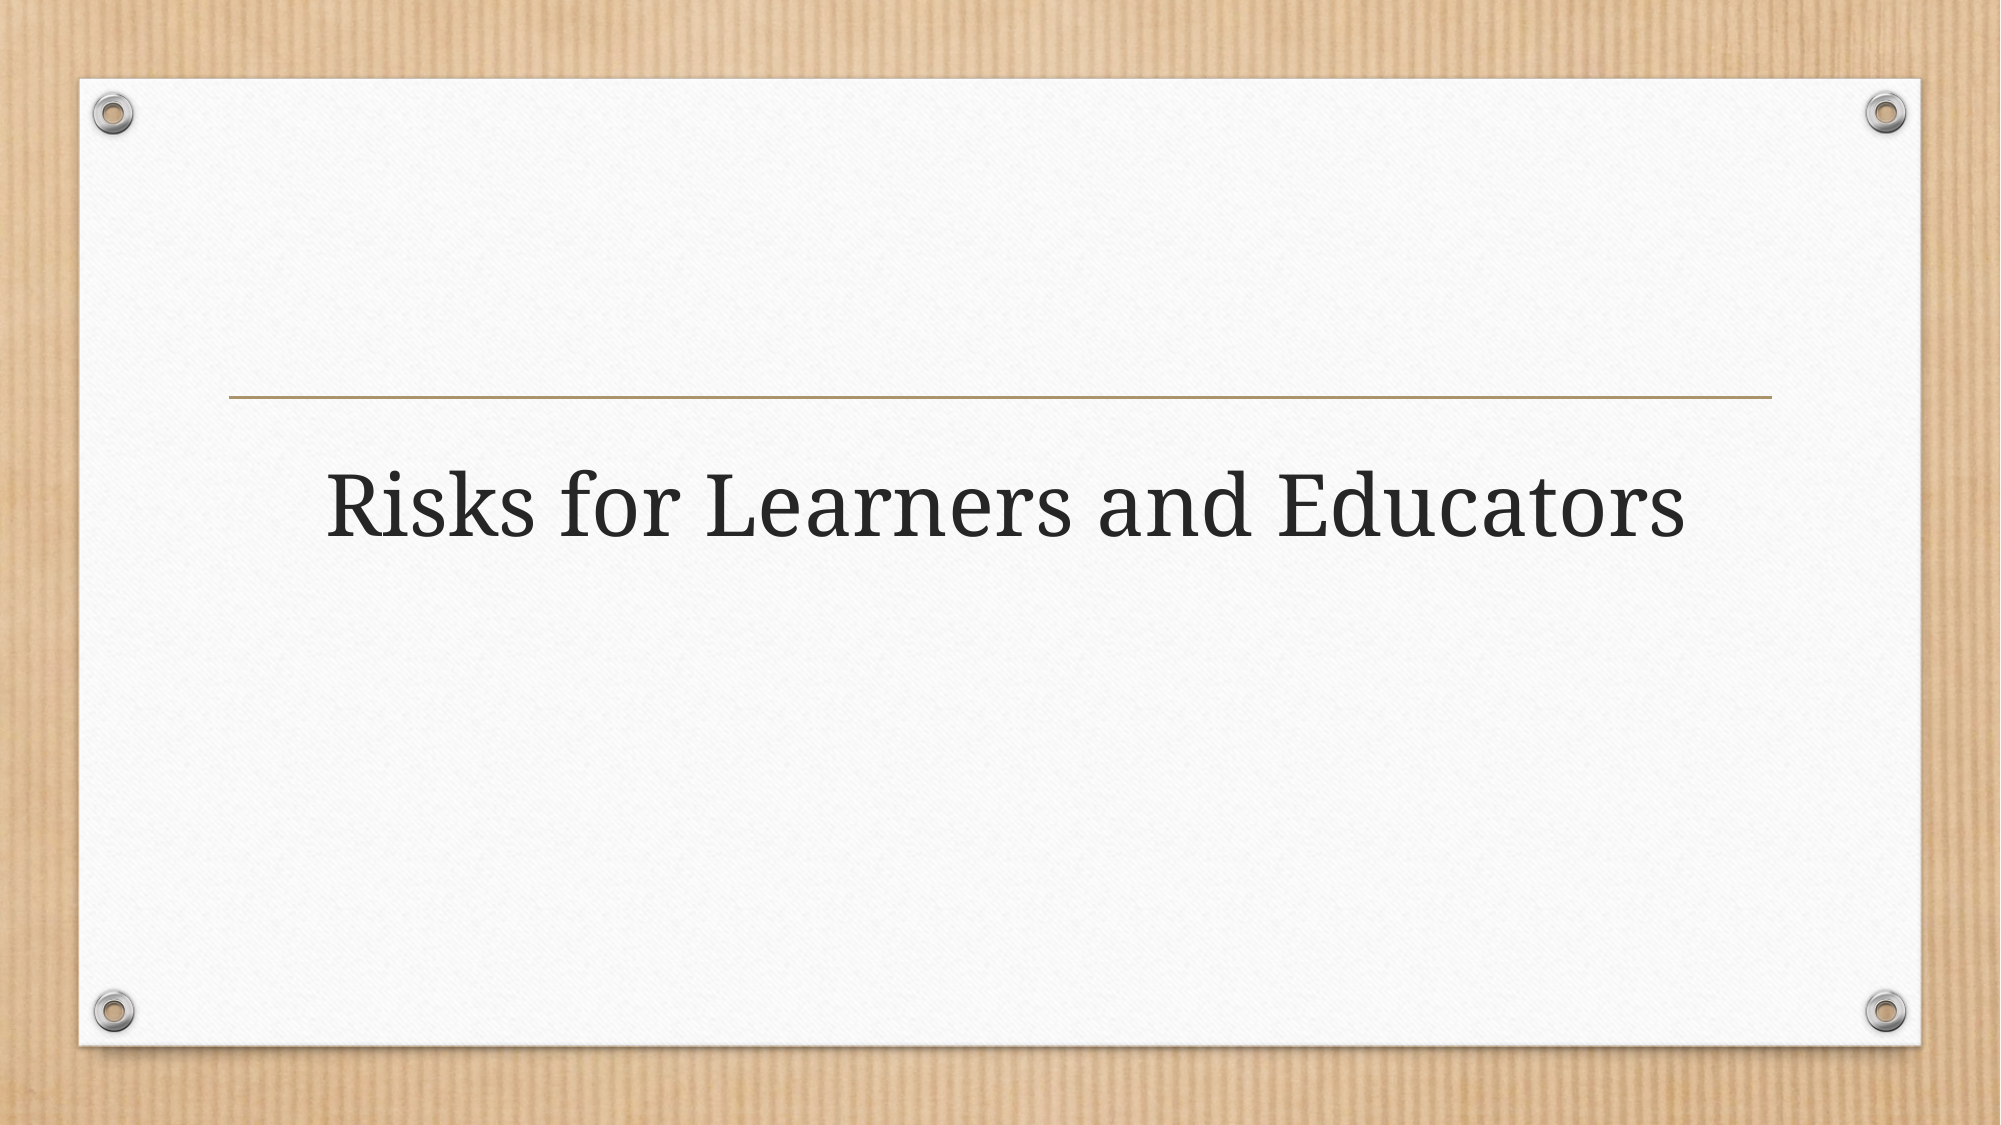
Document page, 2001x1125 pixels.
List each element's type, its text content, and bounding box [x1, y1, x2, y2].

title Risks for Learners and Educators [219, 442, 1795, 657]
picture [0, 0, 2001, 1125]
